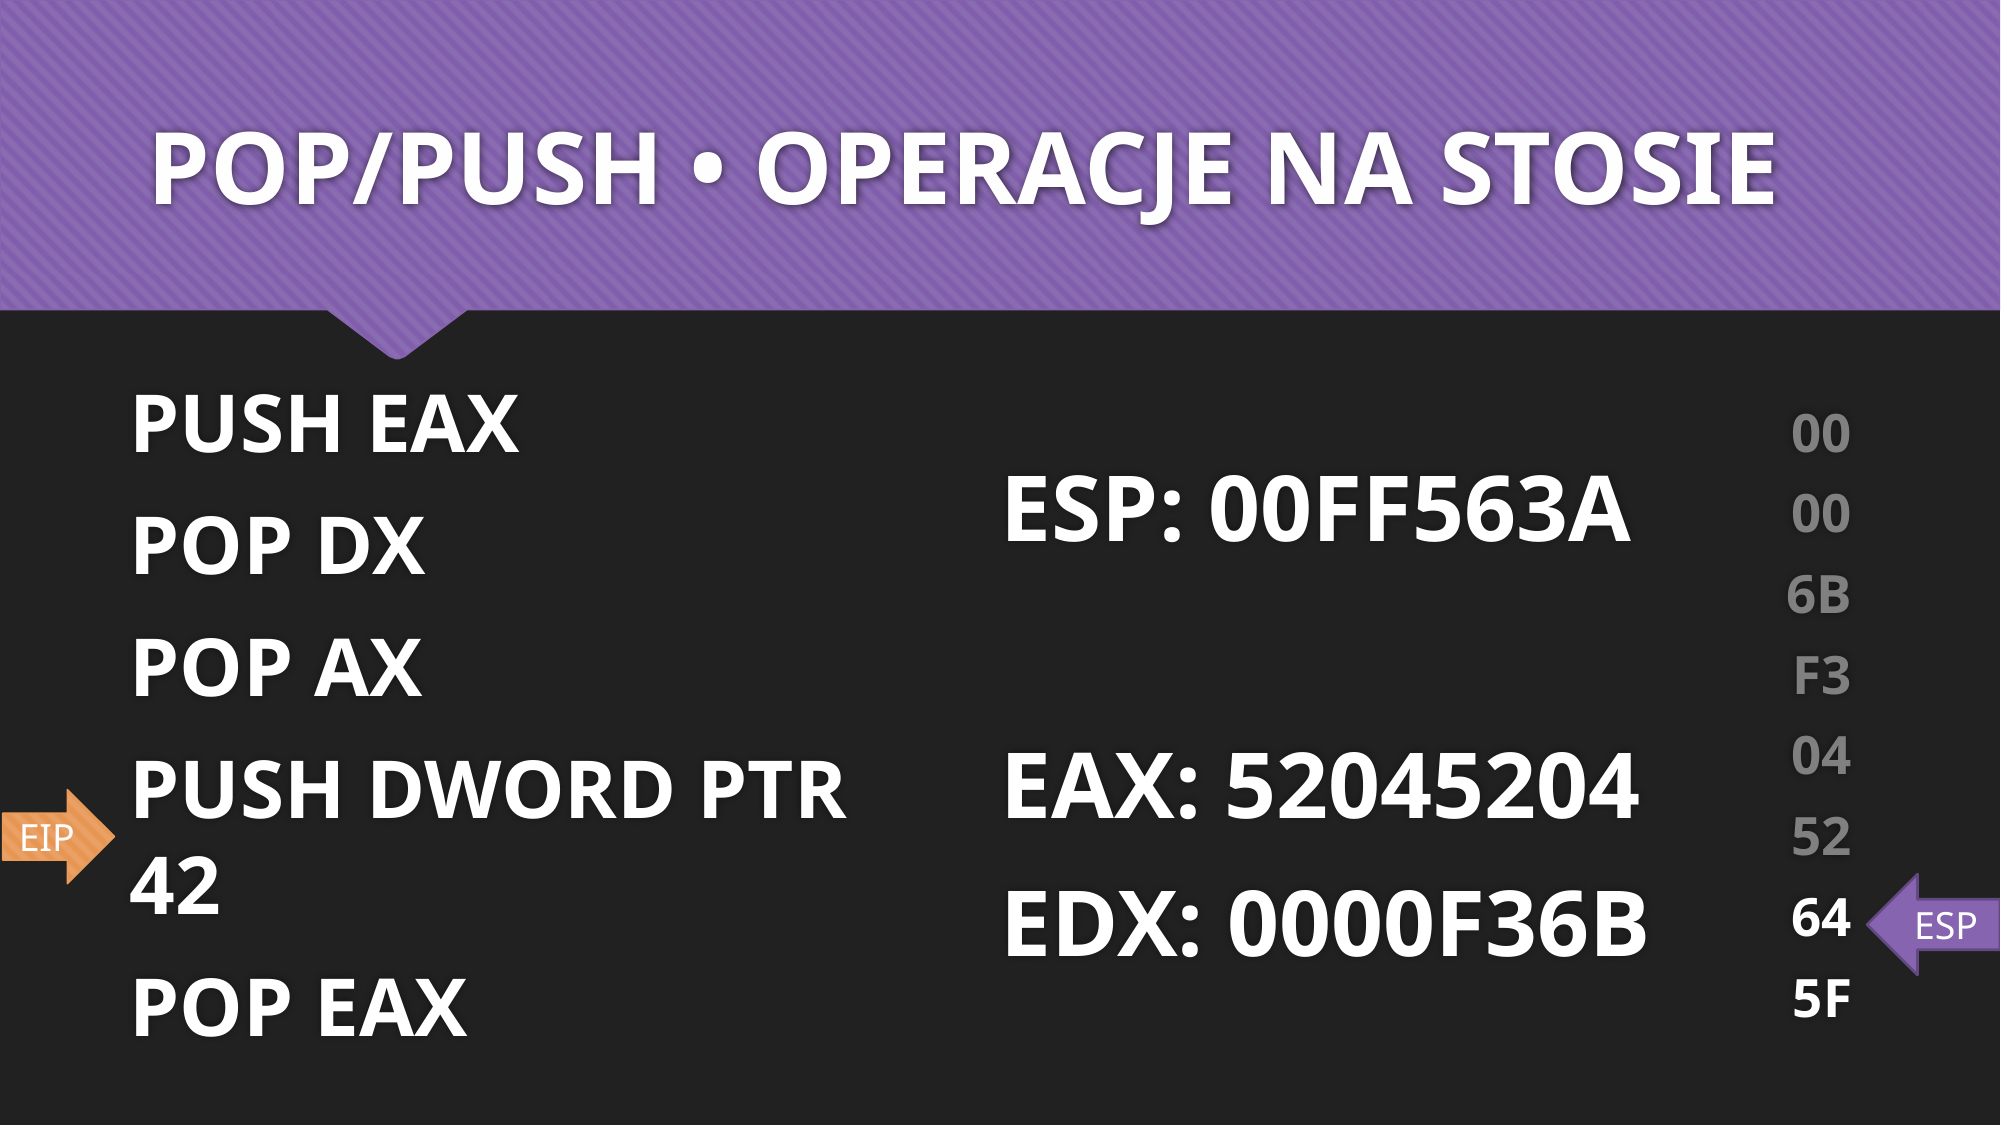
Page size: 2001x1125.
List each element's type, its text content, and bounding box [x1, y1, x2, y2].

list PUSH EAX POP DX POP AX PUSH DWORD PTR 42 POP EAX [114, 365, 933, 1060]
text_box ESP: 00FF563A EAX: 52045204 EDX: 0000F36B [985, 365, 1717, 1060]
text_box 00 00 6B F3 04 52 64 5F [1770, 365, 1868, 1061]
title POP/PUSH • OPERACJE NA STOSIE [132, 73, 1868, 233]
text_box EIP [1, 788, 116, 885]
text_box ESP [1866, 872, 2000, 977]
